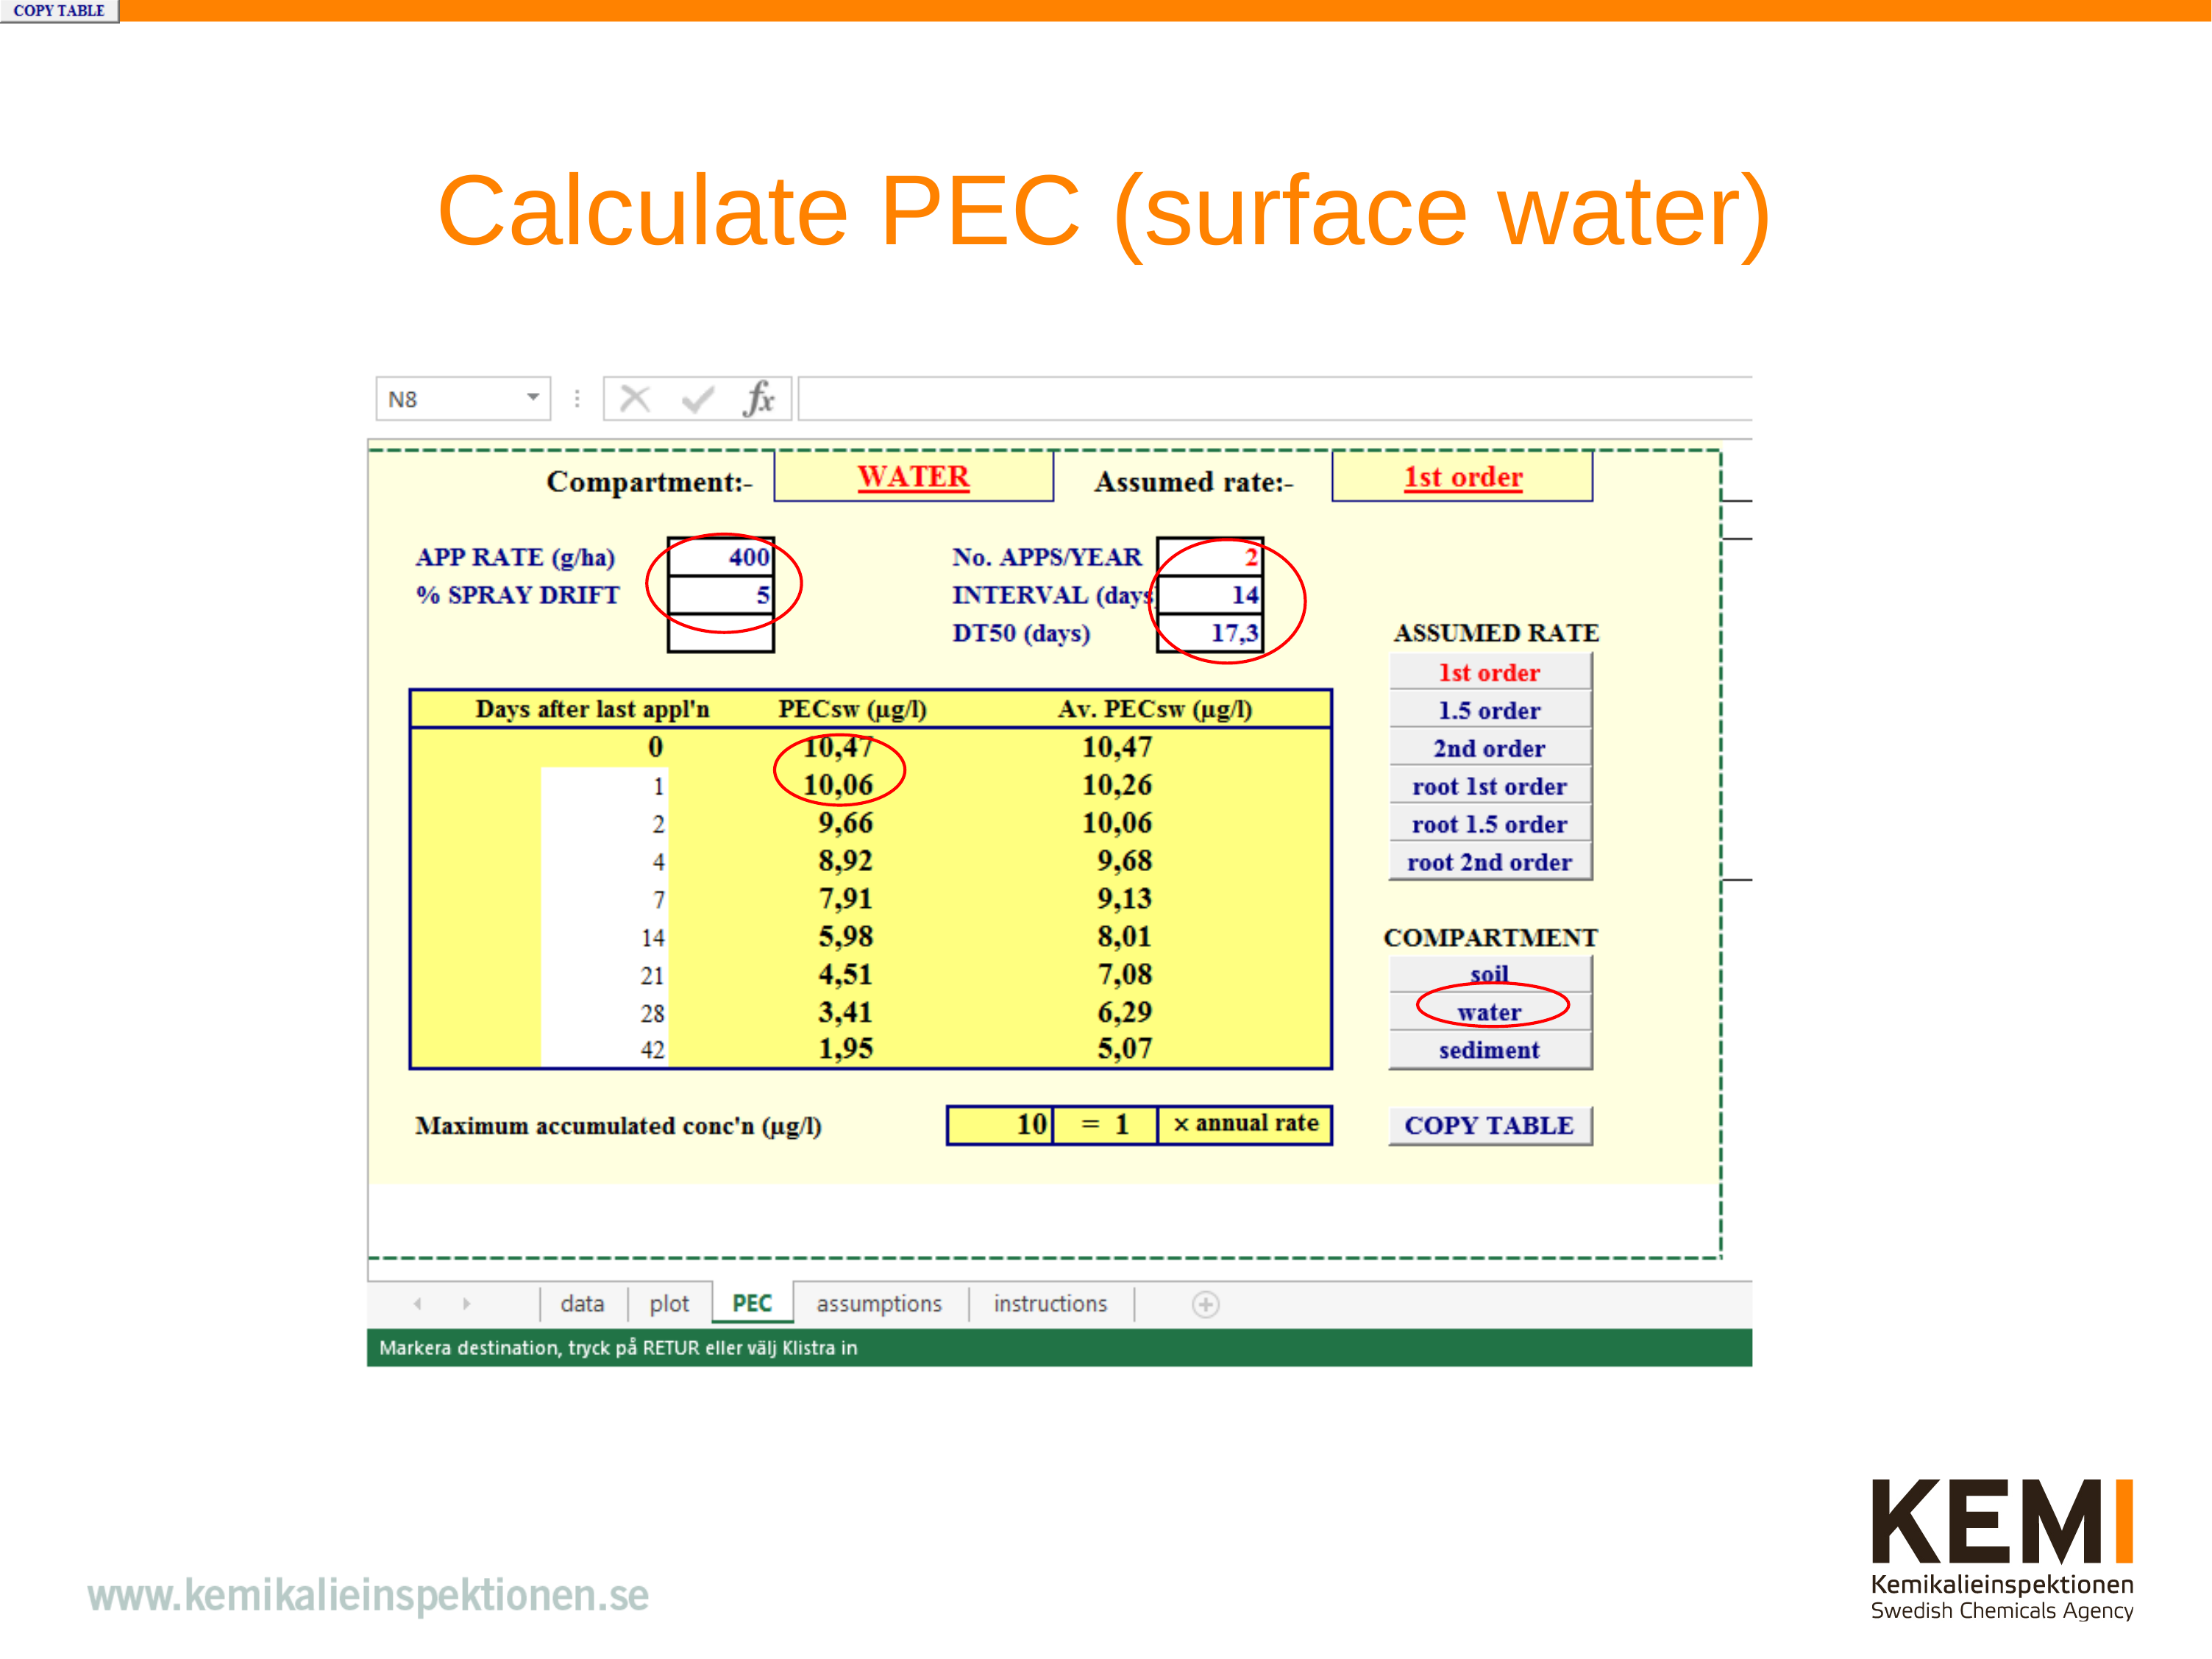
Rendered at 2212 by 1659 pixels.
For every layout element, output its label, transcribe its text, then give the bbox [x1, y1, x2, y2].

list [354, 361, 1753, 1381]
title Calculate PEC (surface water) [110, 66, 2101, 344]
picture [0, 0, 120, 24]
picture [87, 1573, 652, 1621]
picture [1872, 1479, 2133, 1621]
